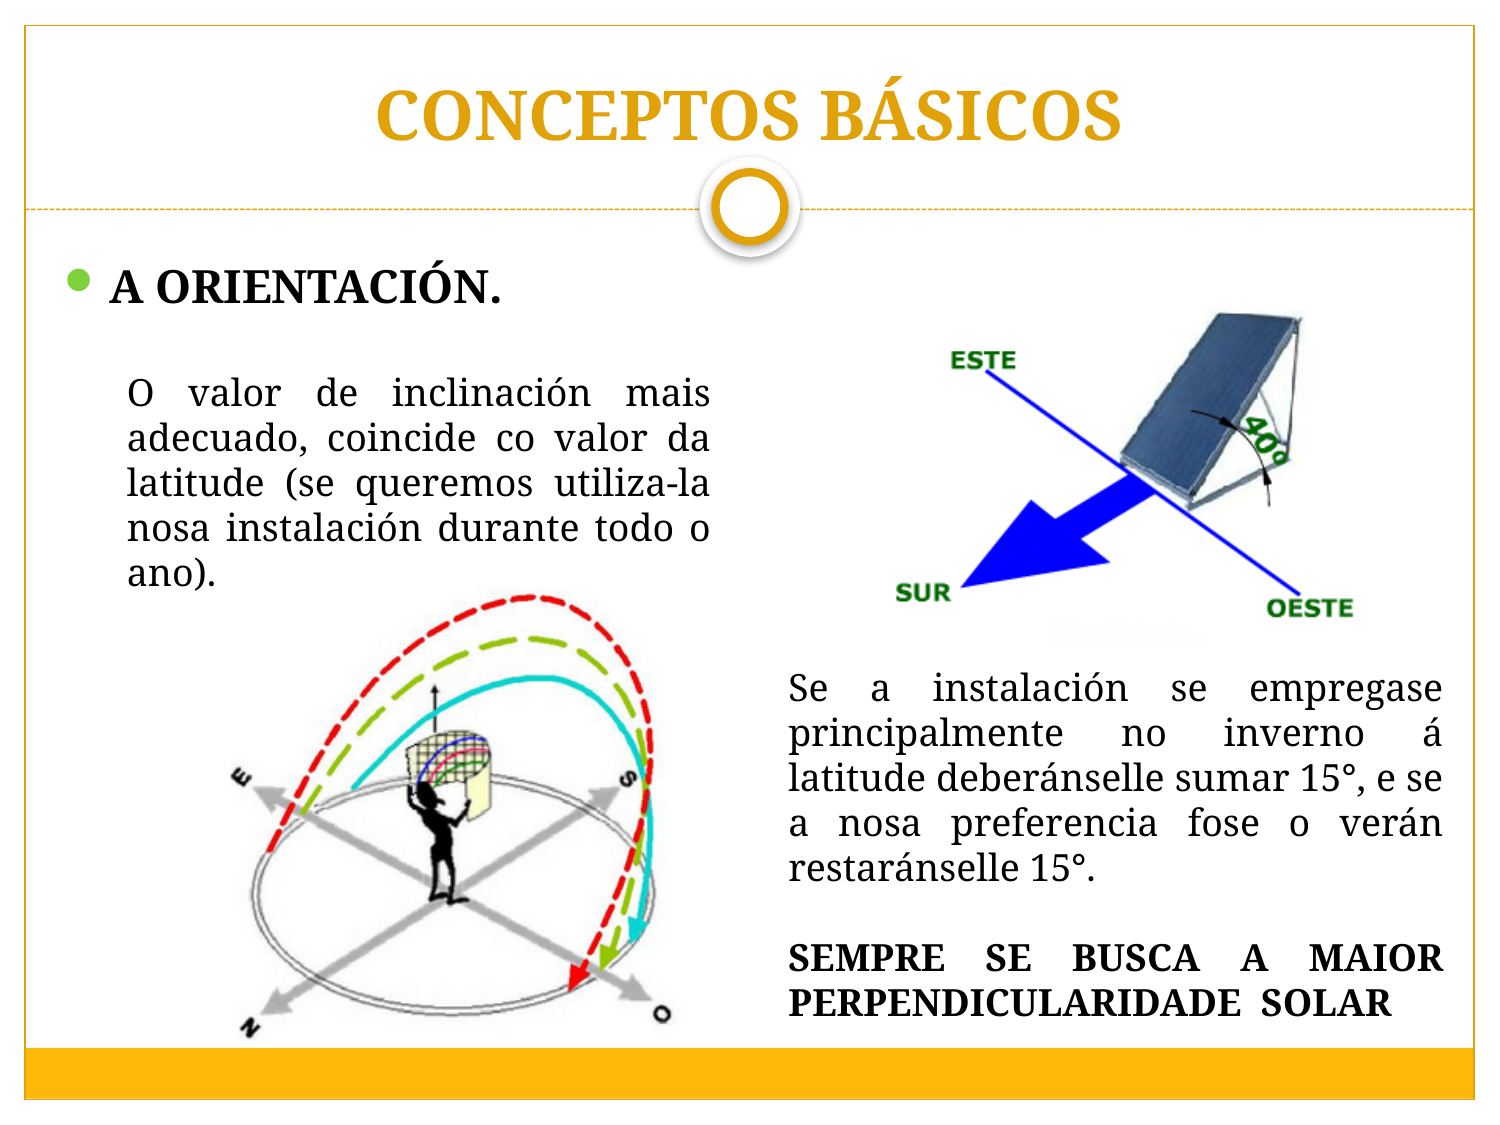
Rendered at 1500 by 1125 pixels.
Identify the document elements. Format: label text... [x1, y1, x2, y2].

text_box Se a instalación se empregase principalmente no inverno á latitude deberánselle sumar 15°, e se a nosa preferencia fose o verán restaránselle 15°. SEMPRE SE BUSCA A MAIOR PERPENDICULARIDADE SOLAR [773, 656, 1459, 1032]
picture [855, 266, 1383, 644]
picture [229, 585, 682, 1041]
list A ORIENTACIÓN. [49, 250, 1445, 1001]
title CONCEPTOS BÁSICOS [49, 37, 1450, 162]
text_box O valor de inclinación mais adecuado, coincide co valor da latitude (se queremos utiliza-la nosa instalación durante todo o ano). [112, 361, 727, 602]
